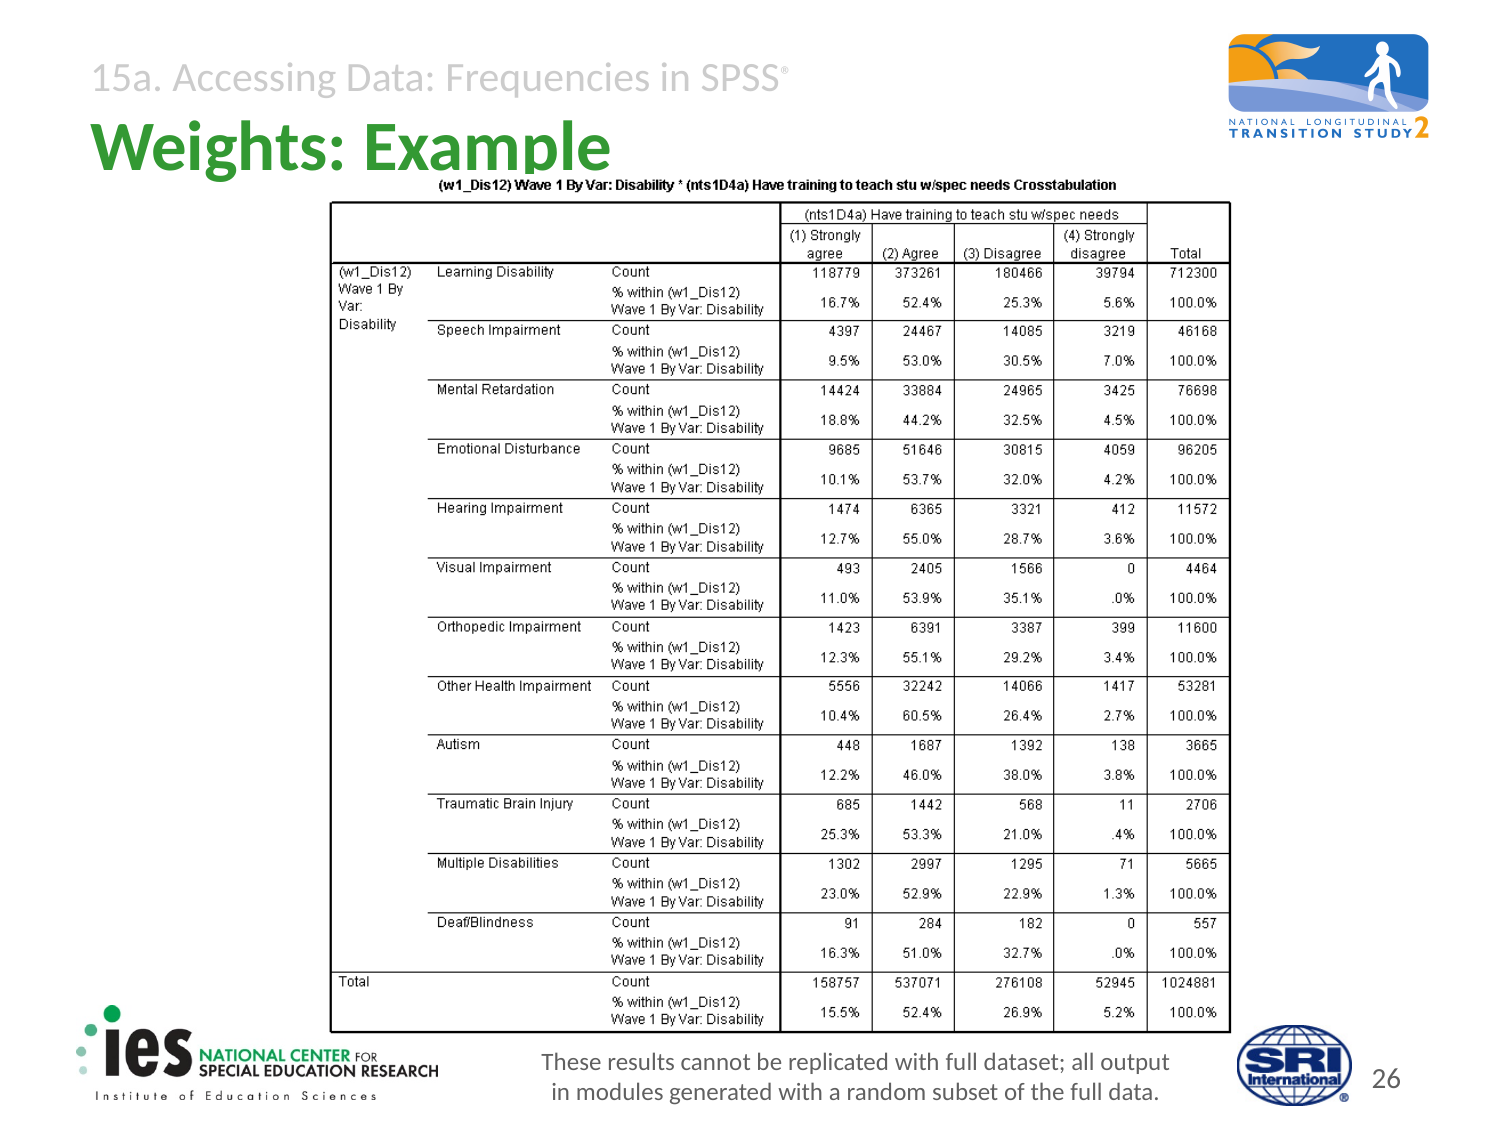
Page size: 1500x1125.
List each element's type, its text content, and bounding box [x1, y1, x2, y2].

footer These results cannot be replicated with full dataset; all output in modules generated with a random subset of the full data. [437, 1037, 1276, 1116]
slide_number 25 [1312, 1051, 1417, 1125]
title Weights: Example [74, 74, 1426, 210]
picture [76, 174, 1352, 1106]
